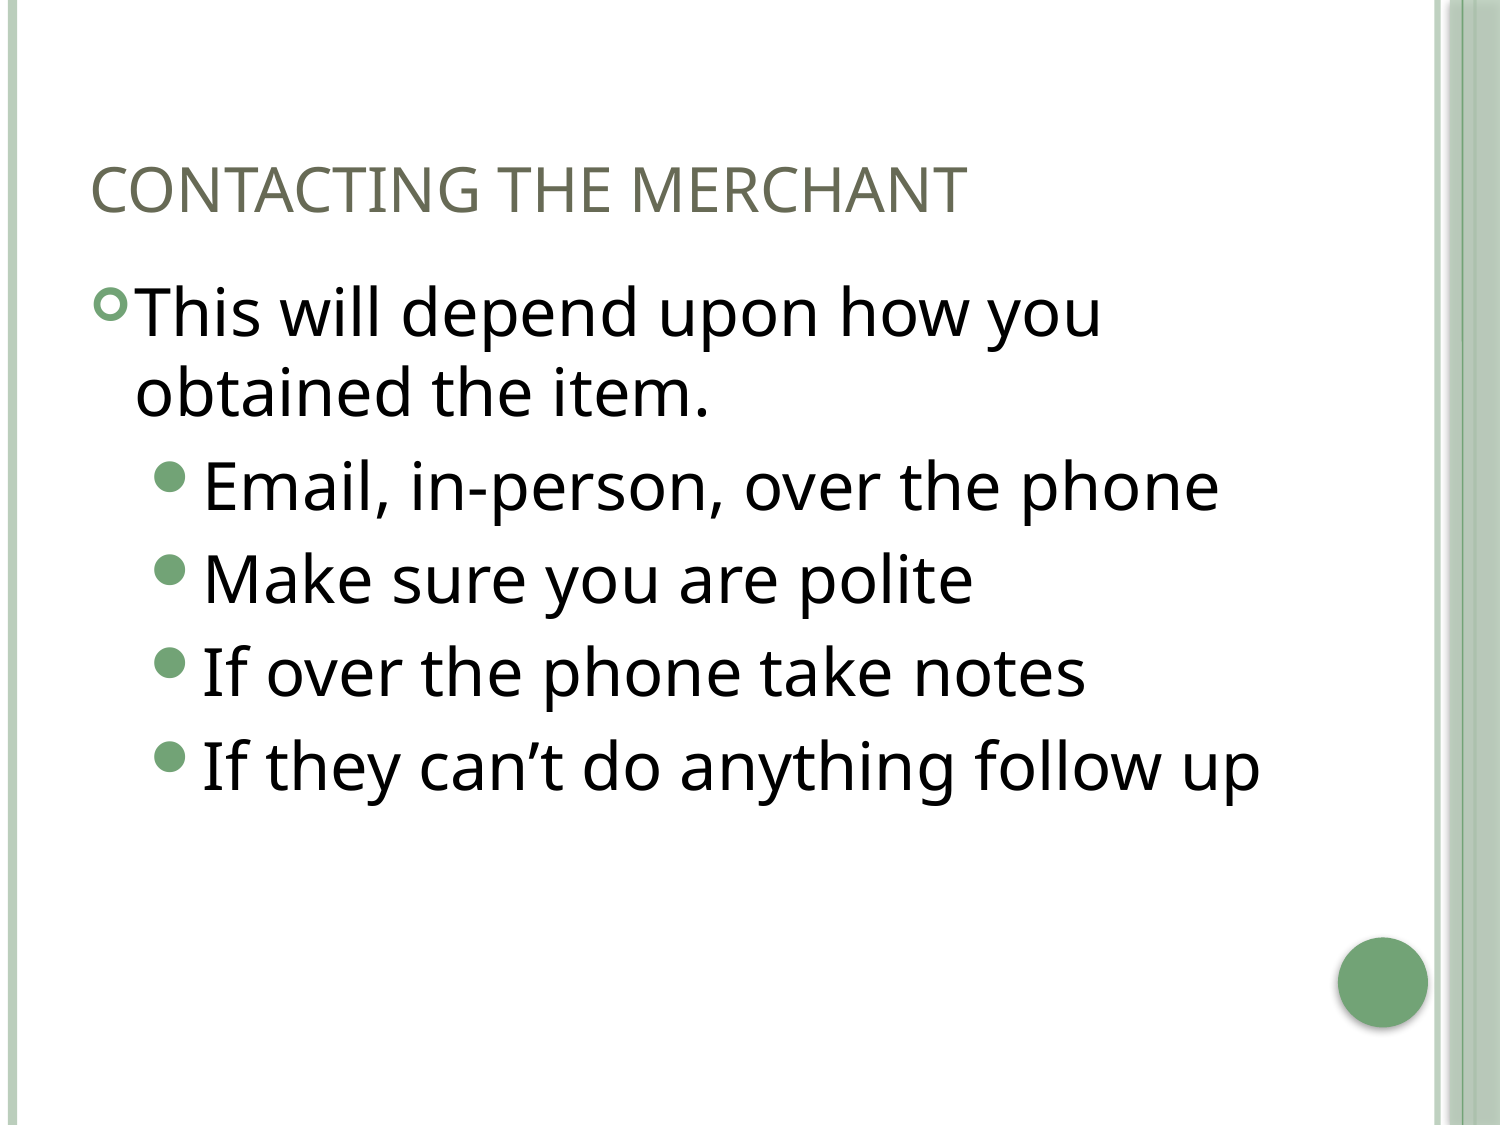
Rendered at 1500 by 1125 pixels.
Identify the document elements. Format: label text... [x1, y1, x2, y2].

title Contacting the Merchant [75, 45, 1300, 233]
list This will depend upon how you obtained the item. Email, in-person, over the phone Make sure you are polite If over the phone take notes If they can’t do anything follow up [75, 262, 1300, 1062]
